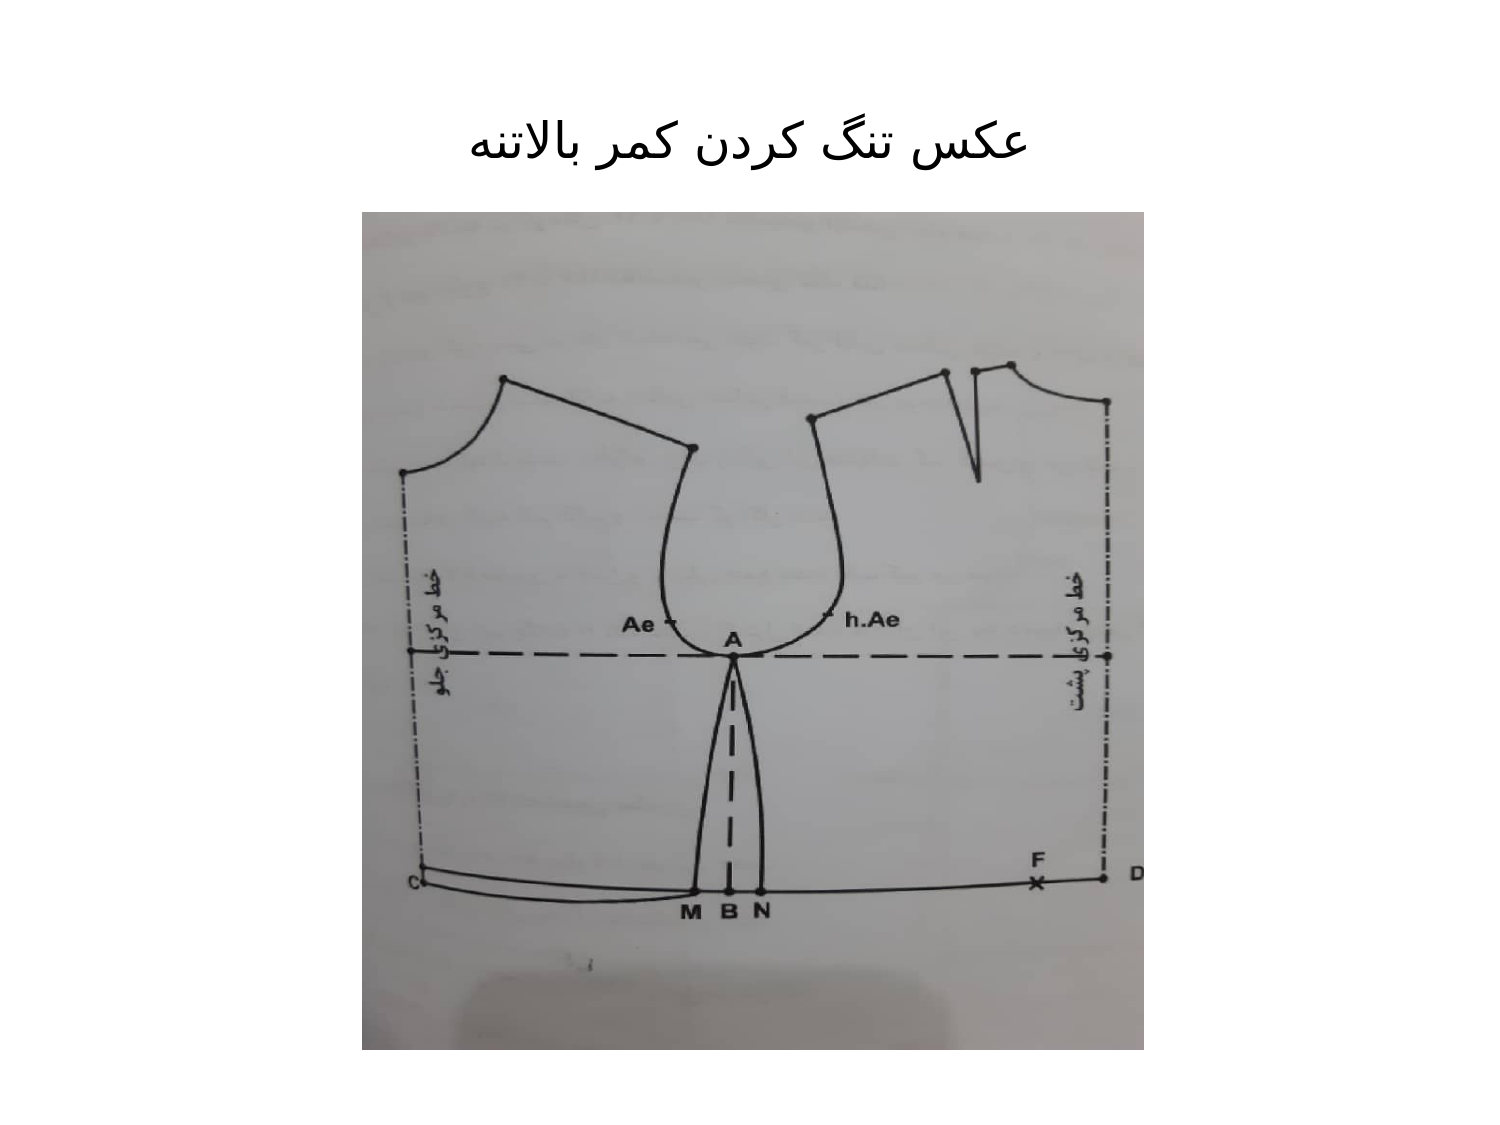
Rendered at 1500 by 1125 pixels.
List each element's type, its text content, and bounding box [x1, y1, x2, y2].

title عکس تنگ کردن کمر بالاتنه [75, 45, 1425, 233]
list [362, 212, 1144, 1051]
